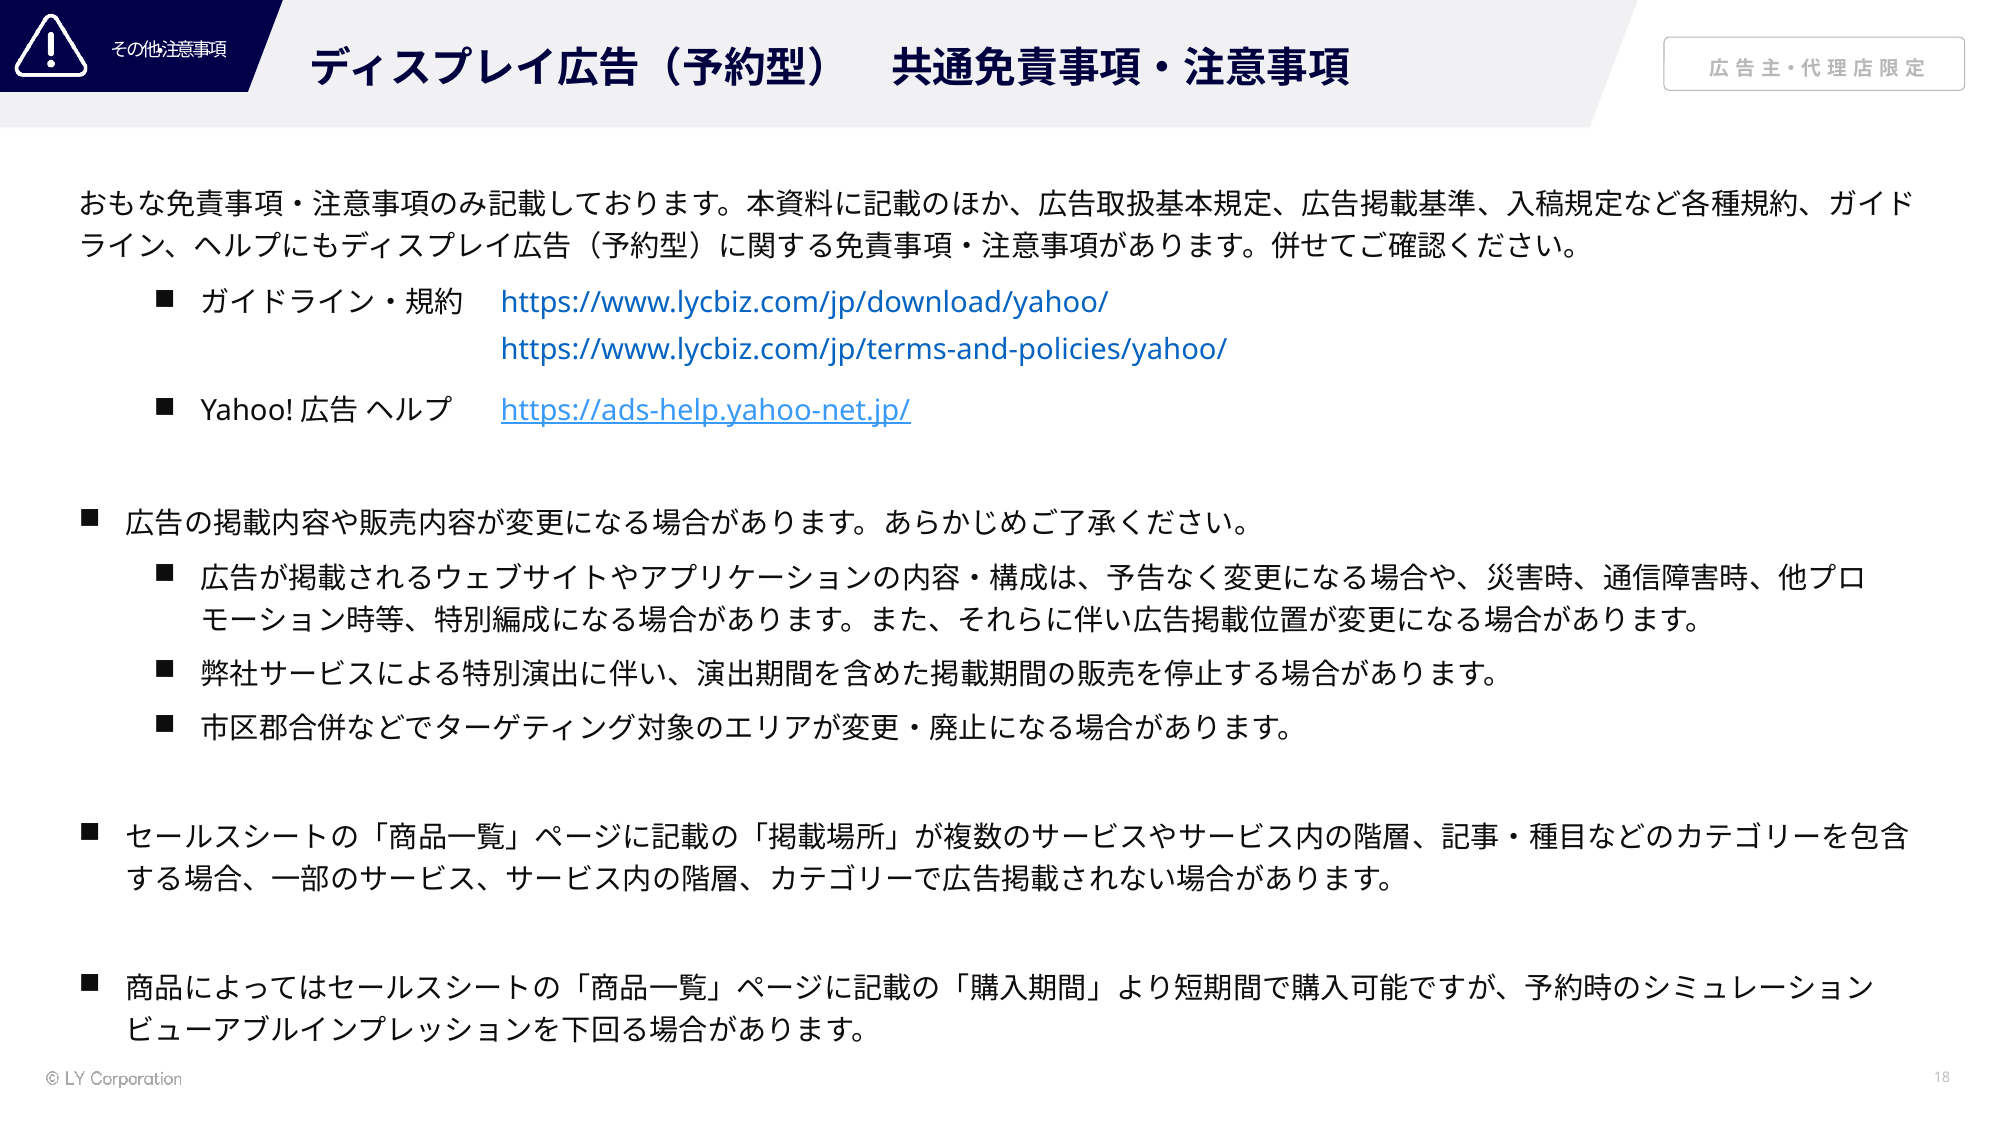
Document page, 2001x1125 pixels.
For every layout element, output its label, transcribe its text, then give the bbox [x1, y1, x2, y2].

picture [46, 1071, 181, 1088]
picture [9, 5, 92, 87]
text_box おもな免責事項・注意事項のみ記載しております。本資料に記載のほか、広告取扱基本規定、広告掲載基準、入稿規定など各種規約、ガイドライン、ヘルプにもディスプレイ広告（予約型）に関する免責事項・注意事項があります。併せてご確認ください。 ガイドライン・規約 https://www.lycbiz.com/jp/download/yahoo/ https://www.lycbiz.com/jp/terms-and-policies/yahoo/ Yahoo!広告 ヘルプ https://ads-help.yahoo-net.jp/ 広告の掲載内容や販売内容が変更になる場合があります。あらかじめご了承ください。 広告が掲載されるウェブサイトやアプリケーションの内容・構成は、予告なく変更になる場合や、災害時、通信障害時、他プロモーション時等、特別編成になる場合があります。また、それらに伴い広告掲載位置が変更になる場合があります。 弊社サービスによる特別演出に伴い、演出期間を含めた掲載期間の販売を停止する場合があります。 市区郡合併などでターゲティング対象のエリアが変更・廃止になる場合があります。 セールスシートの「商品一覧」ページに記載の「掲載場所」が複数のサービスやサービス内の階層、記事・種目などのカテゴリーを包含する場合、一部のサービス、サービス内の階層、カテゴリーで広告掲載されない場合があります。 商品によってはセールスシートの「商品一覧」ページに記載の「購入期間」より短期間で購入可能ですが、予約時のシミュレーションビューアブルインプレッションを下回る場合があります。 [78, 178, 1922, 1047]
list その他・注意事項 [97, 13, 240, 81]
list ディスプレイ広告（予約型） 共通免責事項・注意事項 [309, 41, 1645, 97]
